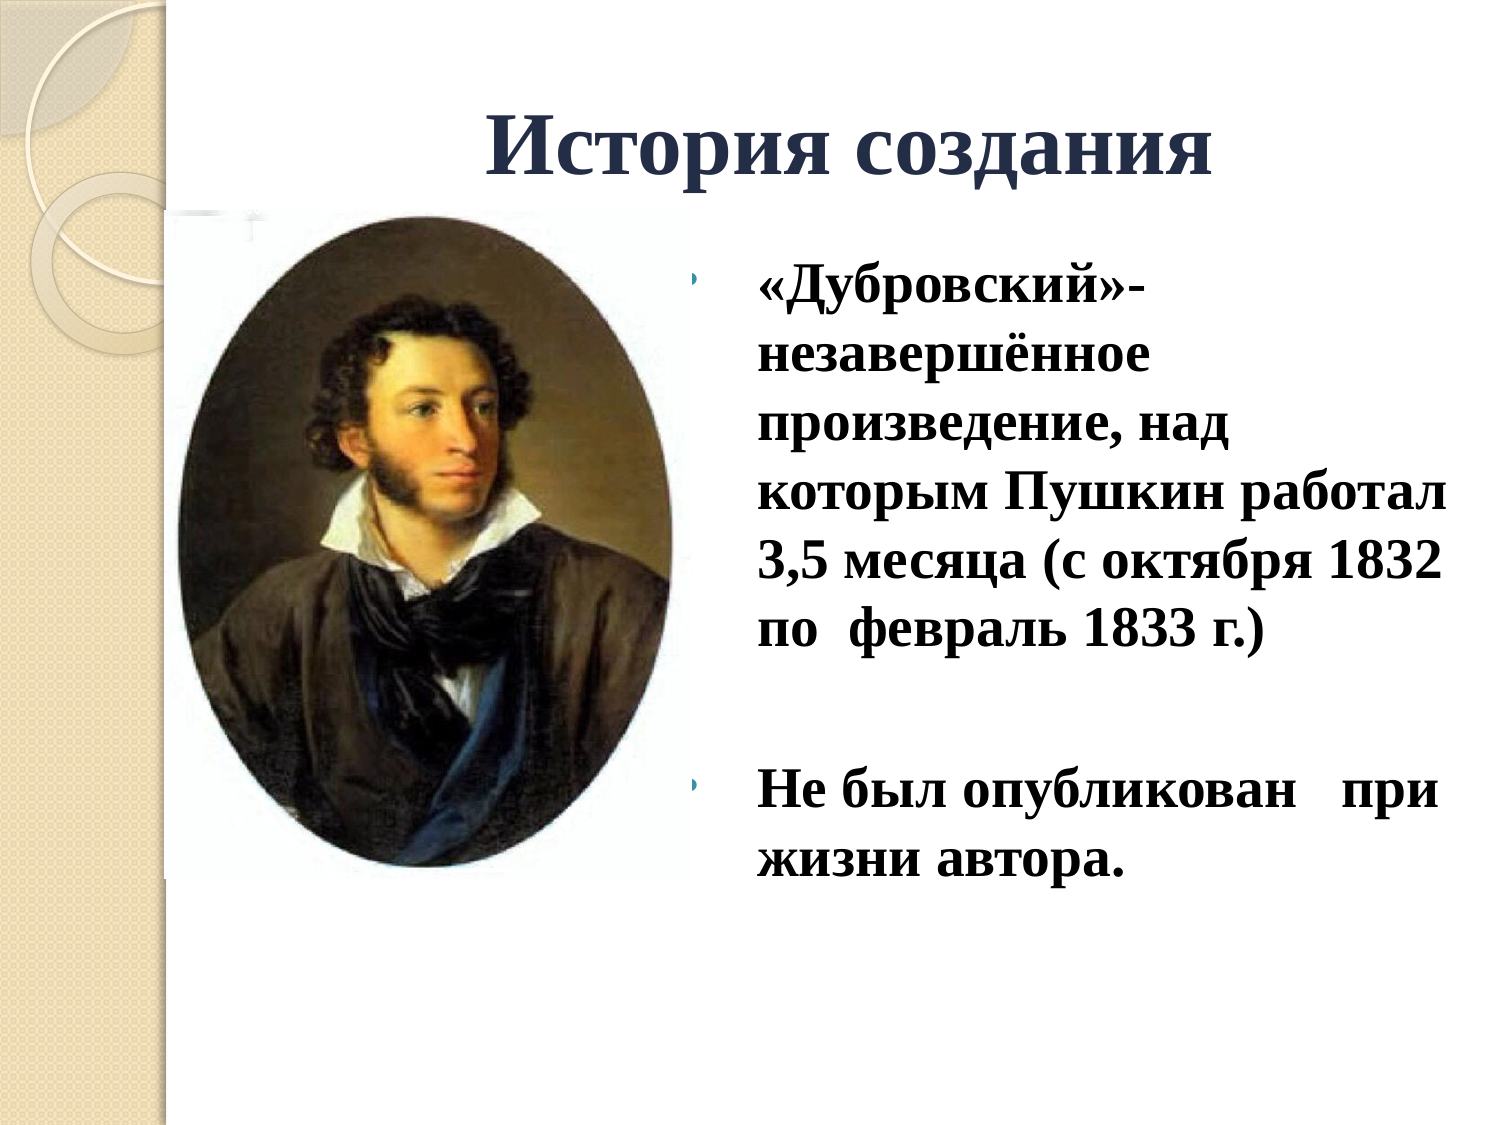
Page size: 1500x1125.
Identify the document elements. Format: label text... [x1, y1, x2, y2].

title История создания [235, 45, 1466, 233]
picture [163, 210, 692, 880]
list «Дубровский»- незавершённое произведение, над которым Пушкин работал 3,5 месяца (с октября 1832 по февраль 1833 г.) Не был опубликован при жизни автора. [667, 237, 1466, 926]
